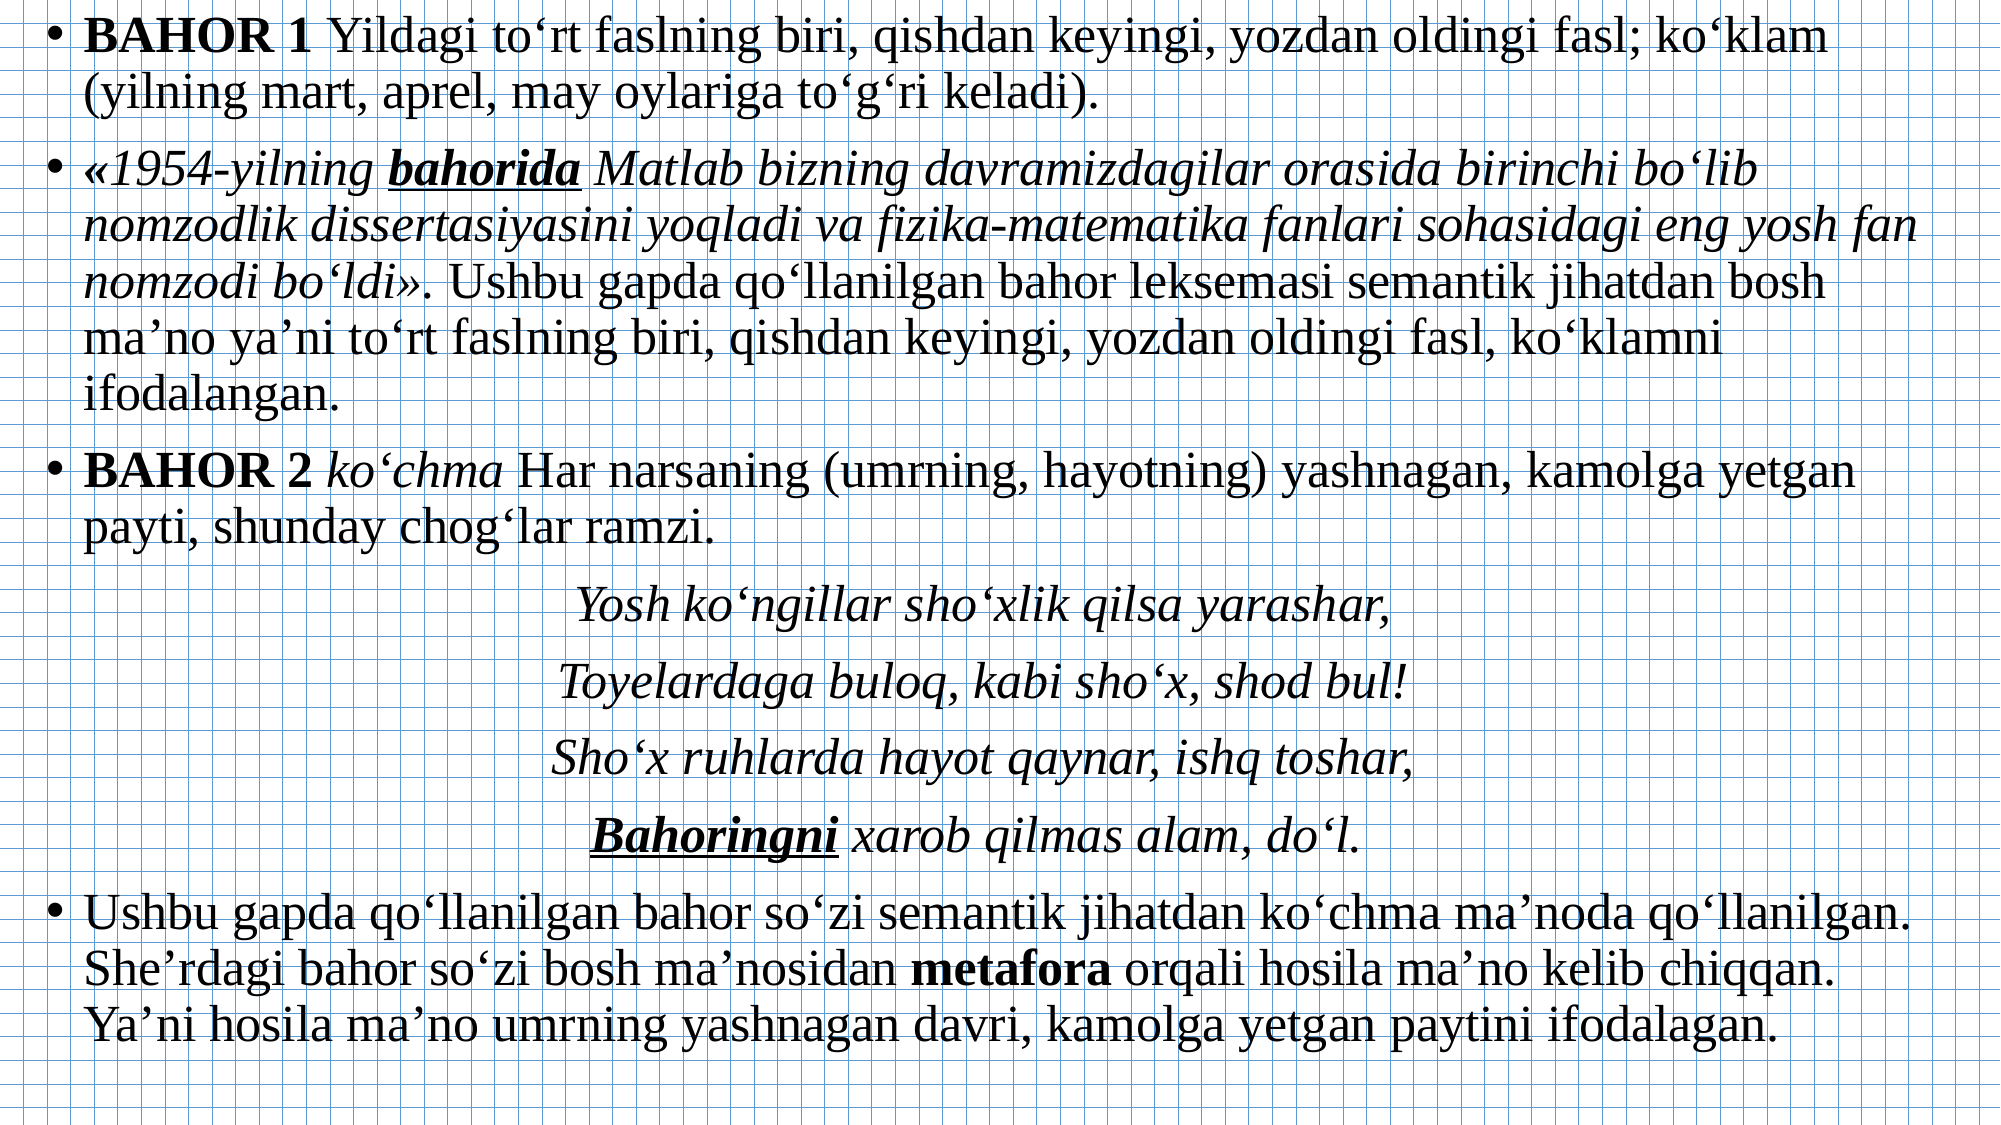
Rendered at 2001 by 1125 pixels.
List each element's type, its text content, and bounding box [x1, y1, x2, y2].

list BAHOR 1 Yildagi to‘rt faslning biri, qishdan keyingi, yozdan oldingi fasl; ko‘klam (yilning mart, aprel, may oylariga to‘g‘ri keladi). «1954-yilning bahorida Matlab bizning davramizdagilar orasida birinchi bo‘lib nomzodlik dissertasiyasini yoqladi va fizika-matematika fanlari sohasidagi eng yosh fan nomzodi bo‘ldi». Ushbu gapda qo‘llanilgan bahor leksemasi semantik jihatdan bosh ma’no ya’ni to‘rt faslning biri, qishdan keyingi, yozdan oldingi fasl, ko‘klamni ifodalangan. BAHOR 2 ko‘chma Har narsaning (umrning, hayotning) yashnagan, kamolga yetgan payti, shunday chog‘lar ramzi. Yosh ko‘ngillar sho‘xlik qilsa yarashar, Toyelardaga buloq, kabi sho‘x, shod bul! Sho‘x ruhlarda hayot qaynar, ishq toshar, Bahoringni xarob qilmas alam, do‘l. Ushbu gapda qo‘llanilgan bahor so‘zi semantik jihatdan ko‘chma ma’noda qo‘llanilgan. She’rdagi bahor so‘zi bosh ma’nosidan metafora orqali hosila ma’no kelib chiqqan. Ya’ni hosila ma’no umrning yashnagan davri, kamolga yetgan paytini ifodalagan. [30, 0, 1936, 1046]
